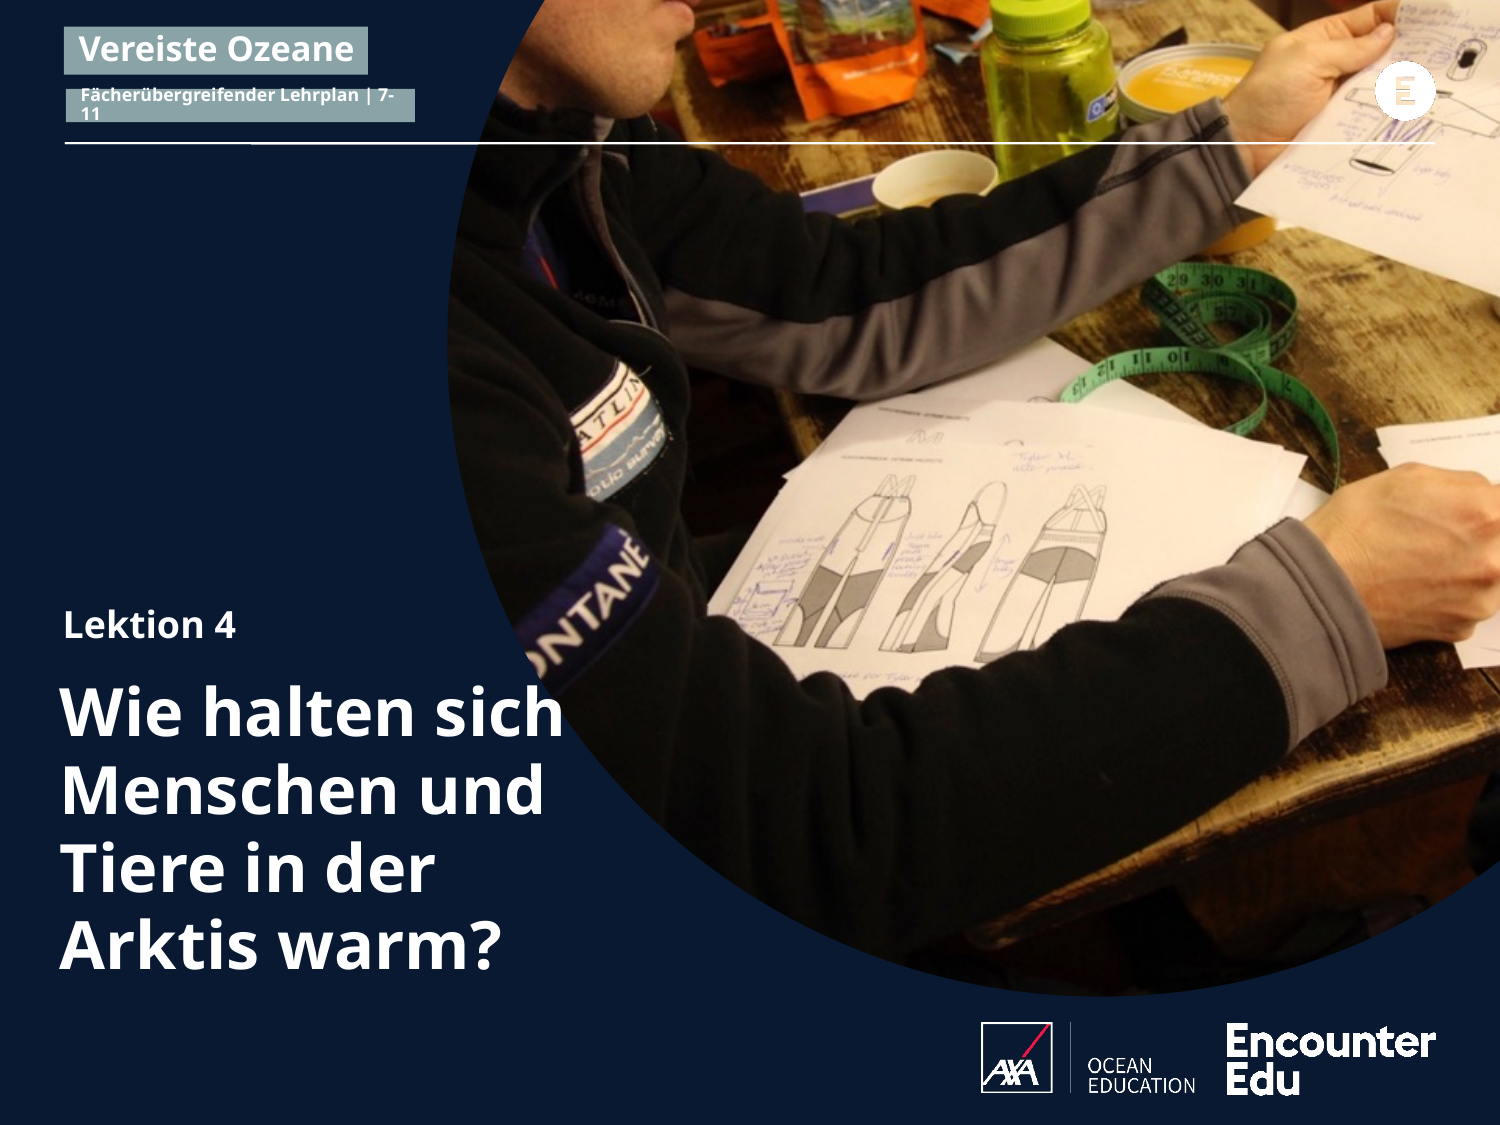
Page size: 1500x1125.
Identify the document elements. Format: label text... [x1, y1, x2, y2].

picture [1222, 1020, 1443, 1097]
list Wie halten sich Menschen und Tiere in der Arktis warm? [51, 663, 589, 1012]
list Fächerübergreifender Lehrplan | 7-11 [65, 88, 416, 123]
list Lektion 4 [54, 597, 445, 654]
picture [1373, 58, 1437, 123]
text_box [447, 0, 1500, 997]
list Vereiste Ozeane [63, 26, 369, 76]
picture [981, 1021, 1195, 1093]
